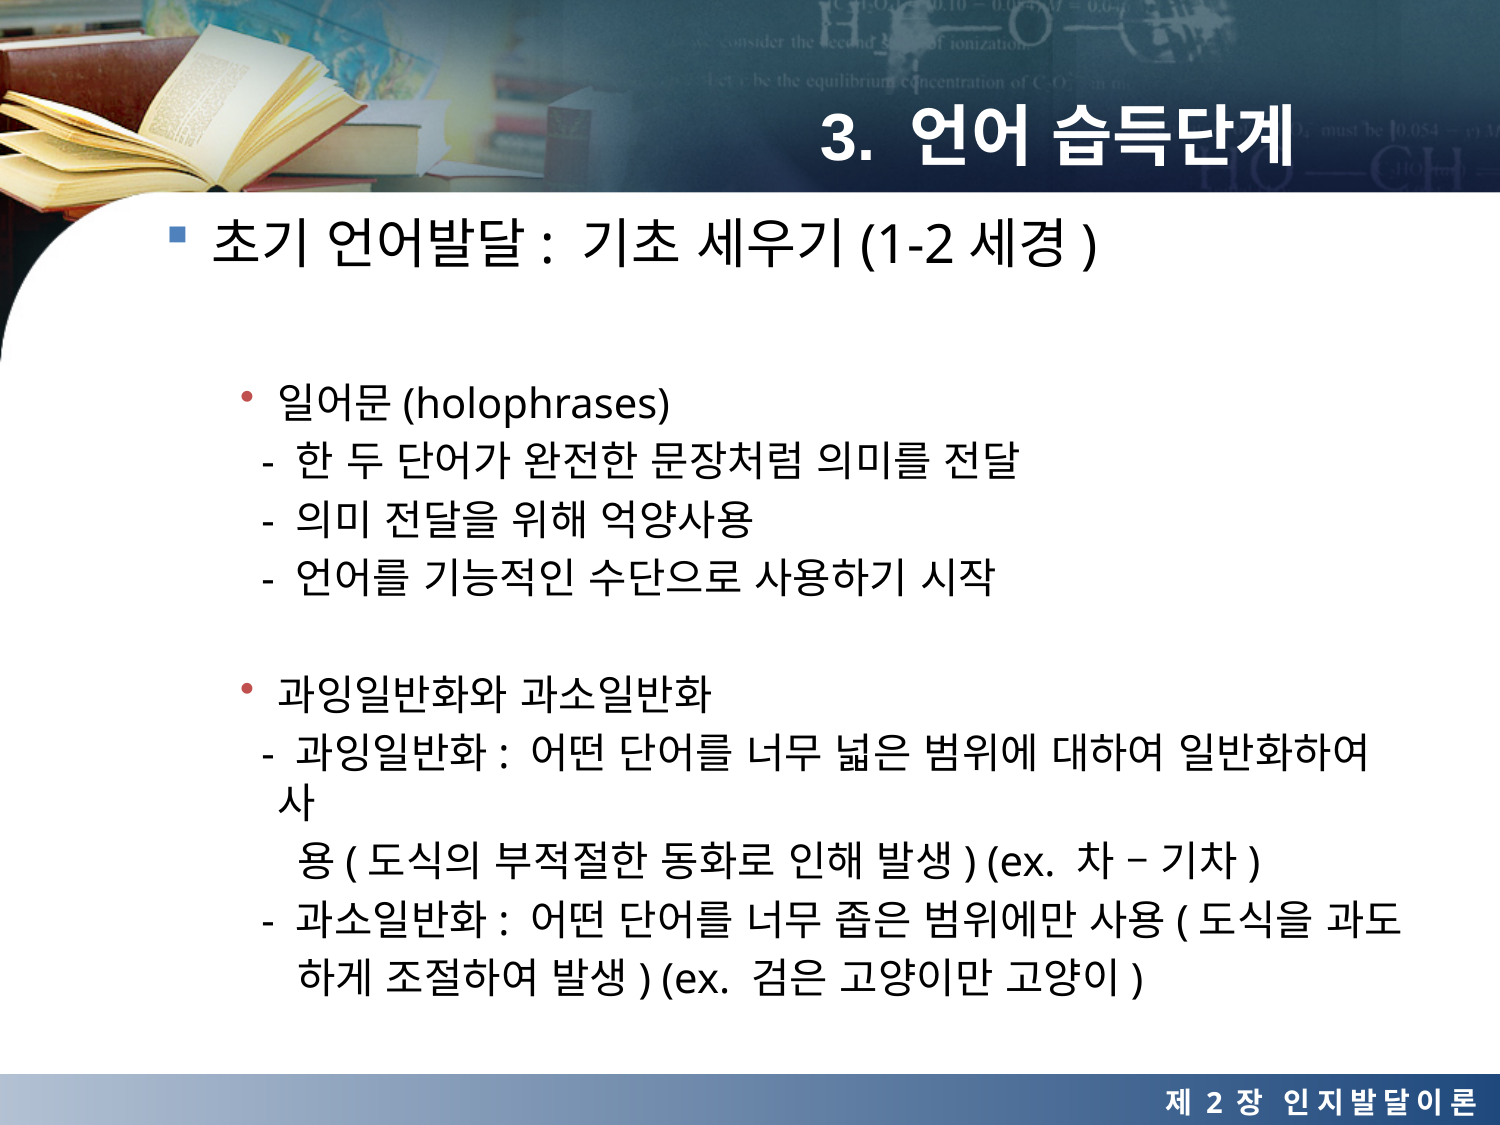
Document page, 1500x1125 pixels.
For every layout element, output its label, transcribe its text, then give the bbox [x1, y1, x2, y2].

title 3. 언어 습득단계 [137, 93, 1313, 174]
list 초기 언어발달: 기초 세우기(1-2세경) 일어문(holophrases) - 한 두 단어가 완전한 문장처럼 의미를 전달 - 의미 전달을 위해 억양사용 - 언어를 기능적인 수단으로 사용하기 시작 과잉일반화와 과소일반화 - 과잉일반화: 어떤 단어를 너무 넓은 범위에 대하여 일반화하여 사 용(도식의 부적절한 동화로 인해 발생) (ex. 차 – 기차) - 과소일반화: 어떤 단어를 너무 좁은 범위에만 사용(도식을 과도 하게 조절하여 발생) (ex. 검은 고양이만 고양이) [74, 201, 1426, 1065]
picture [0, 0, 1500, 383]
